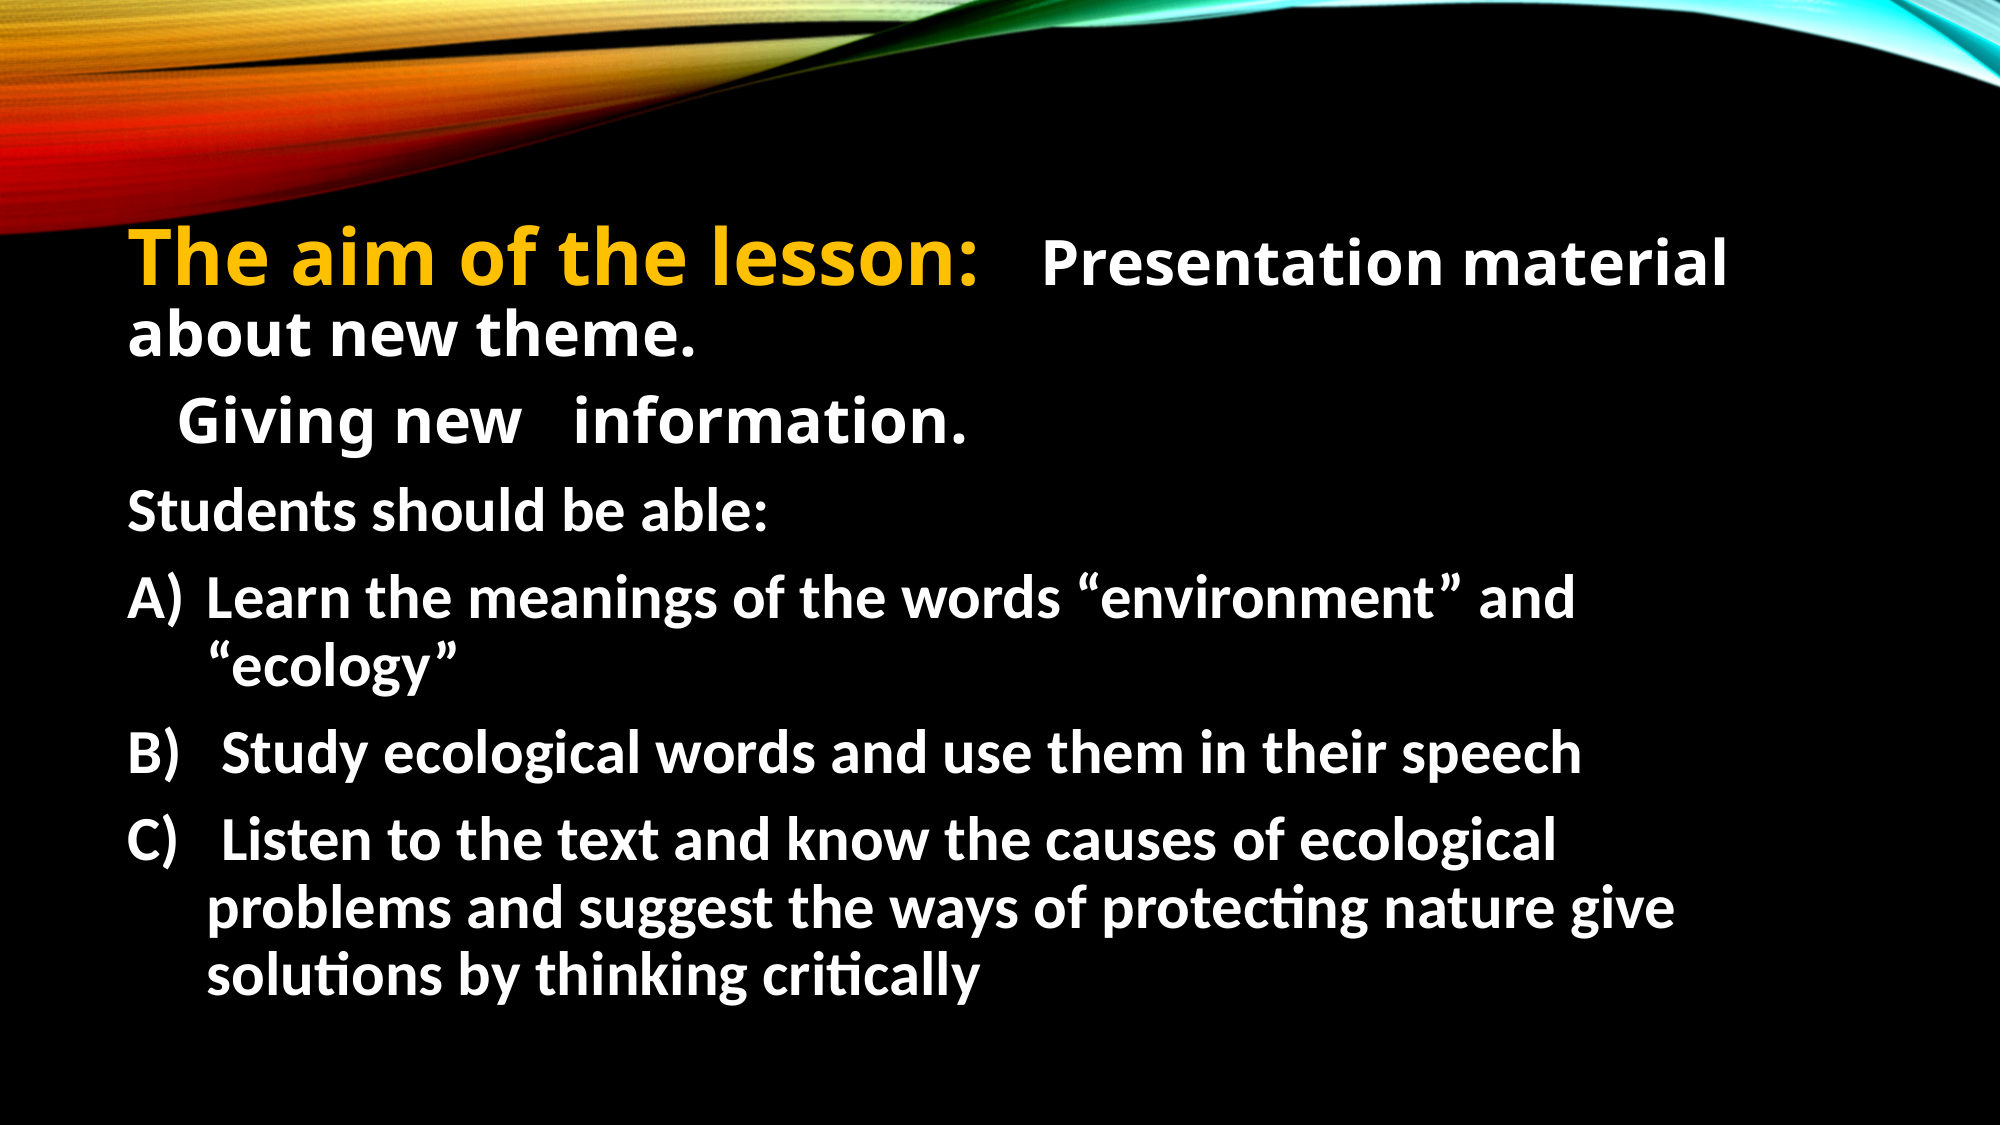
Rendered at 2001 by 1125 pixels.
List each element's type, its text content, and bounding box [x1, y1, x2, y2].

picture [0, 0, 2000, 237]
list The aim of the lesson: Presentation material about new theme. Giving new information. Students should be able: Learn the meanings of the words “environment” and “ecology” Study ecological words and use them in their speech Listen to the text and know the causes of ecological problems and suggest the ways of protecting nature give solutions by thinking critically [112, 125, 1811, 1021]
